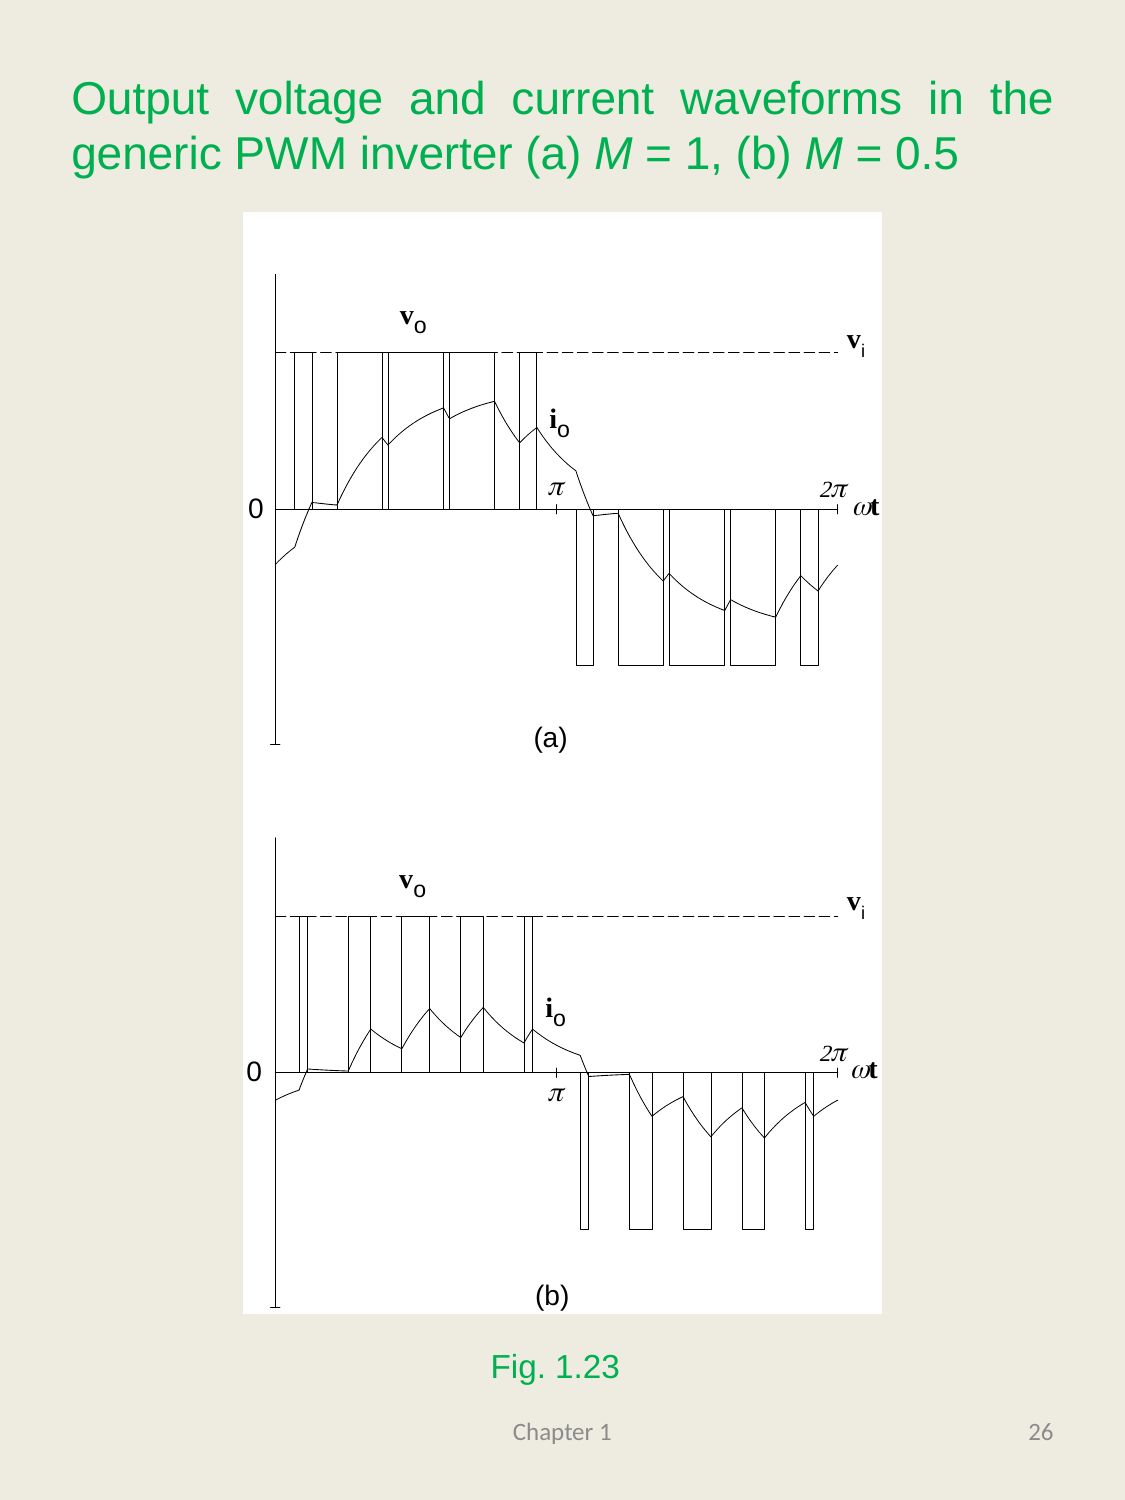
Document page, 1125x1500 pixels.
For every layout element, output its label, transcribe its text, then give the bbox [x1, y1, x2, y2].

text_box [242, 212, 883, 1315]
slide_number 26 [806, 1390, 1069, 1471]
text_box Fig. 1.23 [475, 1337, 636, 1393]
footer Chapter 1 [384, 1390, 741, 1471]
title Output voltage and current waveforms in the generic PWM inverter (a) M = 1, (b) M = 0.5 [56, 60, 1069, 188]
